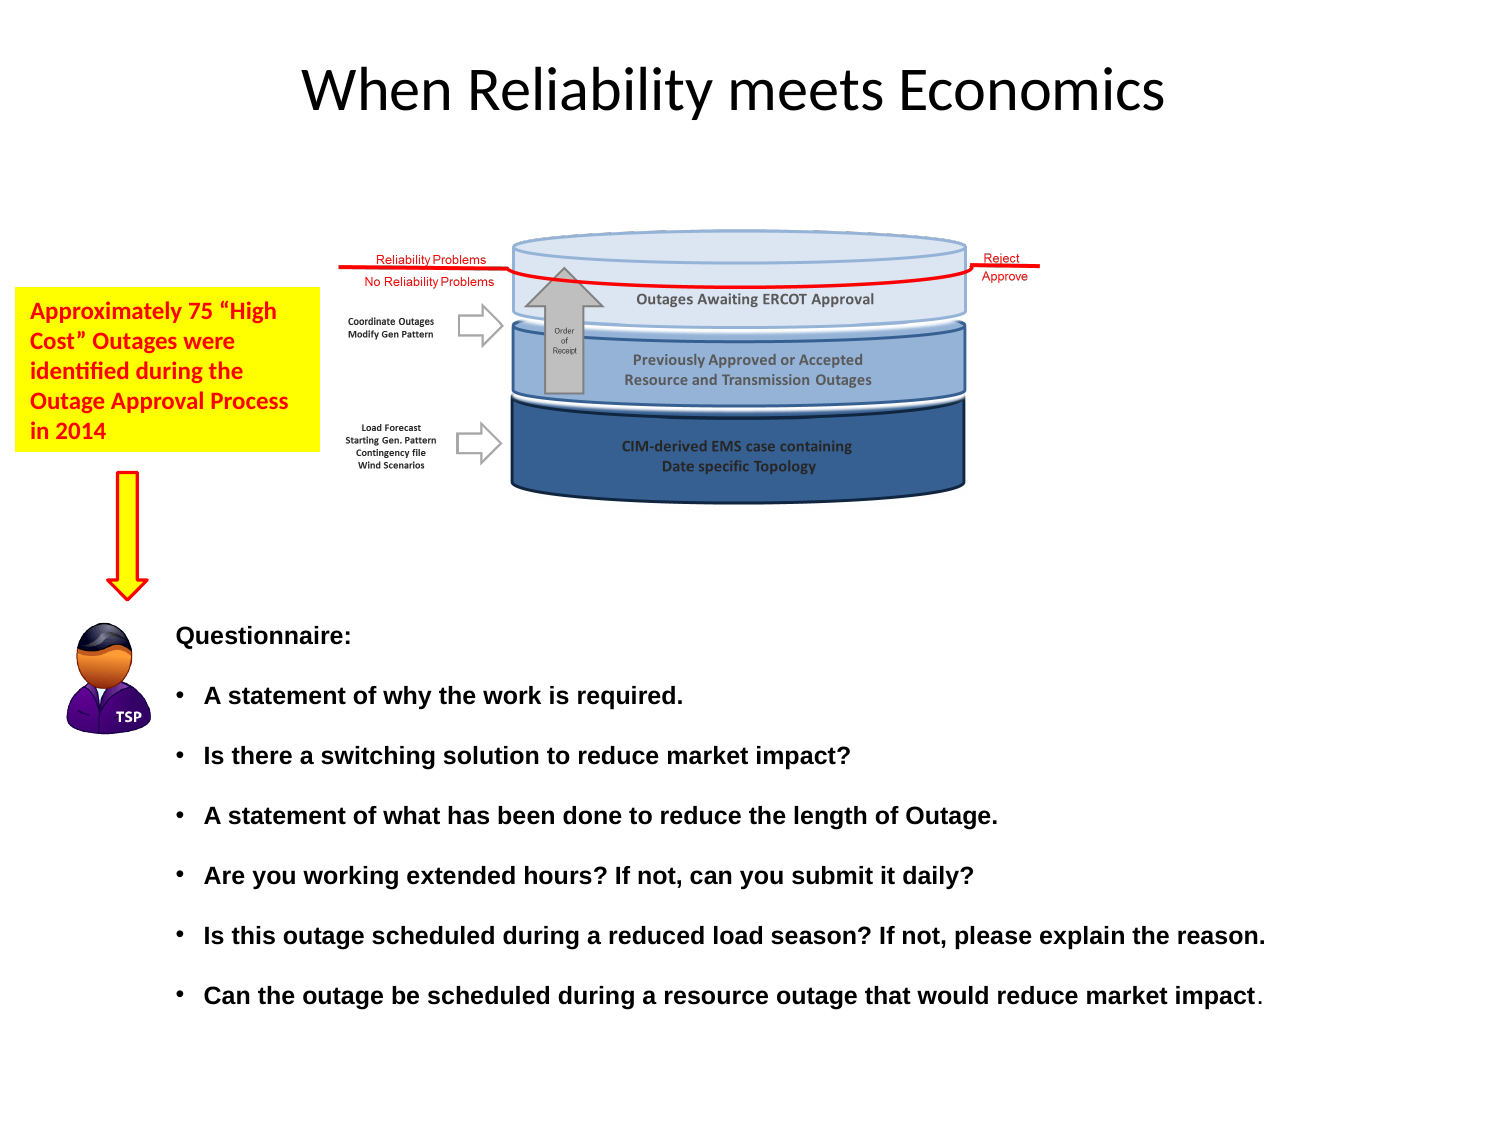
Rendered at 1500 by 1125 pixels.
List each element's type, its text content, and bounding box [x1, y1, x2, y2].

picture [56, 612, 159, 744]
picture [337, 229, 1040, 513]
text_box [107, 472, 148, 600]
title When Reliability meets Economics [60, 40, 1409, 131]
text_box Questionnaire: A statement of why the work is required. Is there a switching solution to reduce market impact? A statement of what has been done to reduce the length of Outage. Are you working extended hours? If not, can you submit it daily? Is this outage scheduled during a reduced load season? If not, please explain the reason. Can the outage be scheduled during a resource outage that would reduce market impact. [160, 612, 1426, 1017]
text_box Approximately 75 “High Cost” Outages were identified during the Outage Approval Process in 2014 [15, 287, 320, 452]
